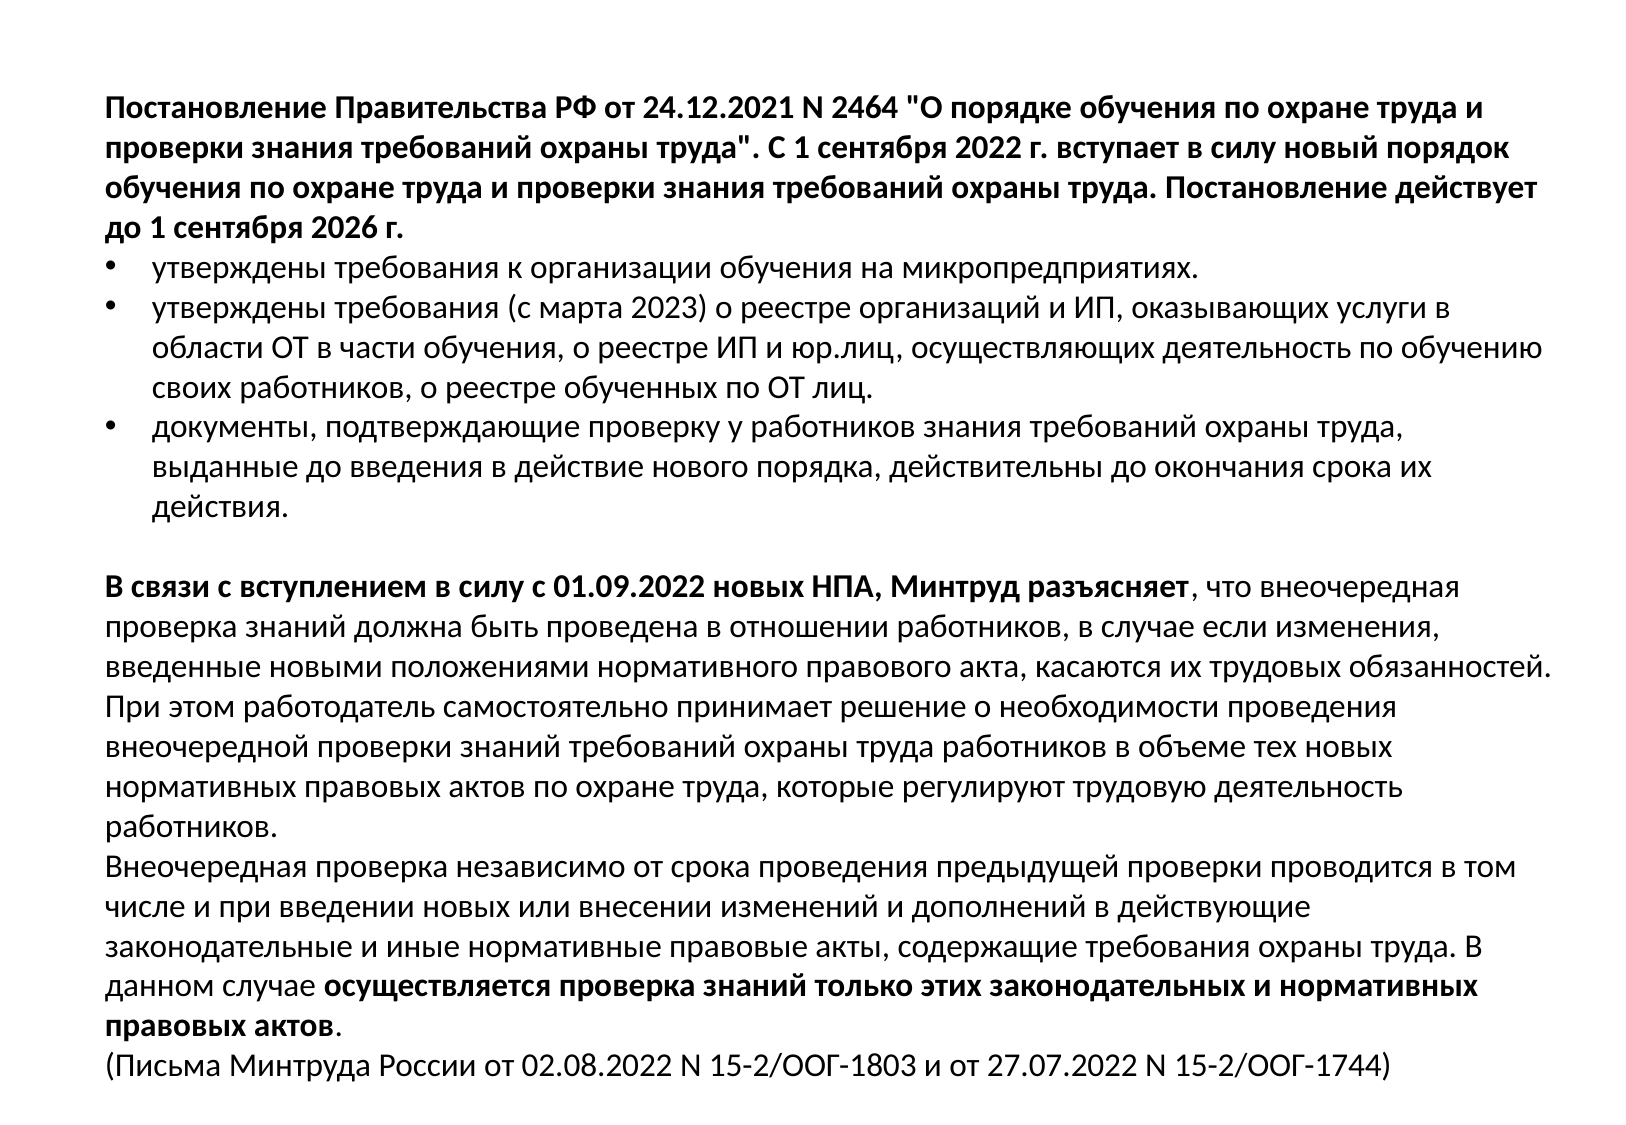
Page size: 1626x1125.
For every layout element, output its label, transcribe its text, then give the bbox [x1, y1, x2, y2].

text_box Постановление Правительства РФ от 24.12.2021 N 2464 "О порядке обучения по охране труда и проверки знания требований охраны труда". С 1 сентября 2022 г. вступает в силу новый порядок обучения по охране труда и проверки знания требований охраны труда. Постановление действует до 1 сентября 2026 г. утверждены требования к организации обучения на микропредприятиях. утверждены требования (с марта 2023) о реестре организаций и ИП, оказывающих услуги в области ОТ в части обучения, о реестре ИП и юр.лиц, осуществляющих деятельность по обучению своих работников, о реестре обученных по ОТ лиц. документы, подтверждающие проверку у работников знания требований охраны труда, выданные до введения в действие нового порядка, действительны до окончания срока их действия. В связи с вступлением в силу с 01.09.2022 новых НПА, Минтруд разъясняет, что внеочередная проверка знаний должна быть проведена в отношении работников, в случае если изменения, введенные новыми положениями нормативного правового акта, касаются их трудовых обязанностей. При этом работодатель самостоятельно принимает решение о необходимости проведения внеочередной проверки знаний требований охраны труда работников в объеме тех новых нормативных правовых актов по охране труда, которые регулируют трудовую деятельность работников. Внеочередная проверка независимо от срока проведения предыдущей проверки проводится в том числе и при введении новых или внесении изменений и дополнений в действующие законодательные и иные нормативные правовые акты, содержащие требования охраны труда. В данном случае осуществляется проверка знаний только этих законодательных и нормативных правовых актов. (Письма Минтруда России от 02.08.2022 N 15-2/ООГ-1803 и от 27.07.2022 N 15-2/ООГ-1744) [90, 77, 1572, 1091]
